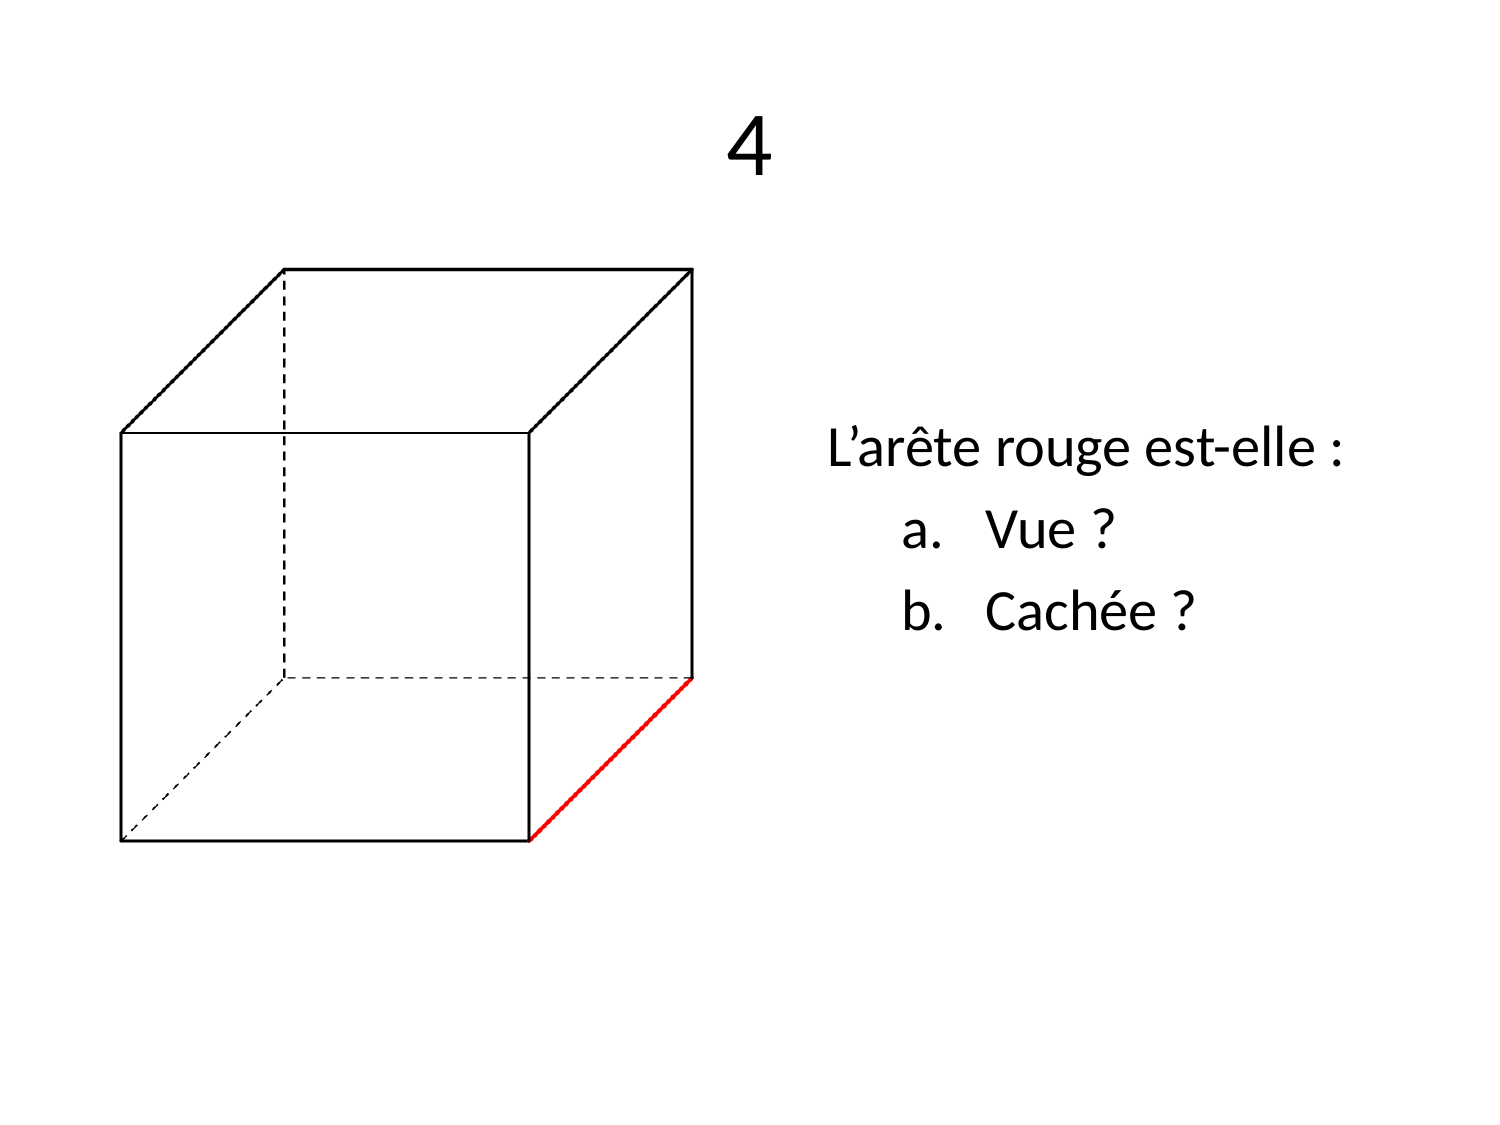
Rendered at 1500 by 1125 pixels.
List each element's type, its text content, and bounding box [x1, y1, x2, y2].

picture [111, 260, 703, 851]
title 4 [75, 45, 1425, 233]
list L’arête rouge est-elle : Vue ? Cachée ? [753, 317, 1419, 794]
